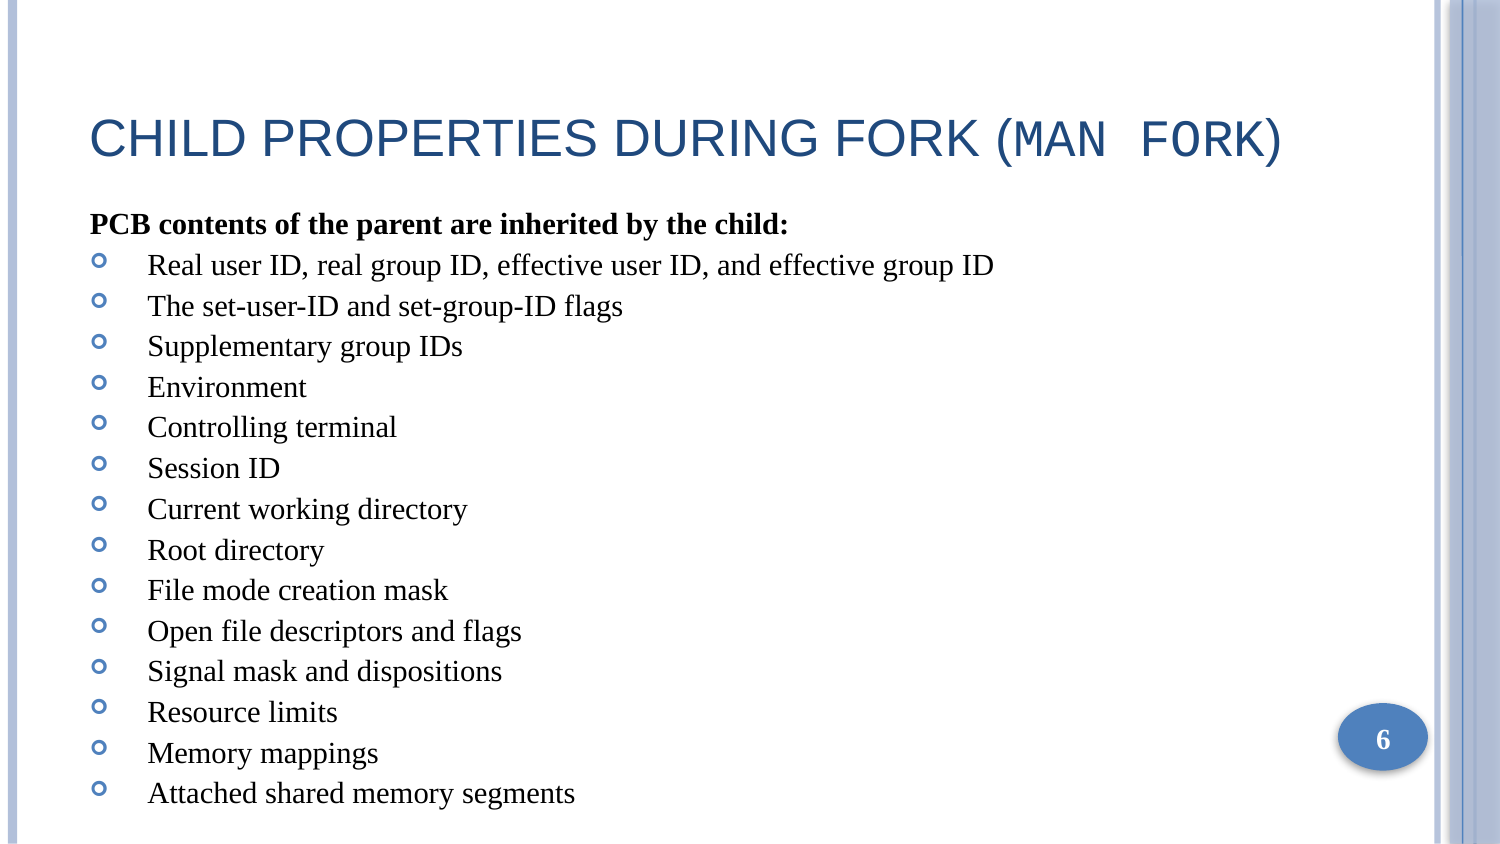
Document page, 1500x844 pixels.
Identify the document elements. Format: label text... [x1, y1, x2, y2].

title Child Properties During Fork (man fork) [75, 33, 1300, 175]
list PCB contents of the parent are inherited by the child: Real user ID, real group ID, effective user ID, and effective group ID The set-user-ID and set-group-ID flags Supplementary group IDs Environment Controlling terminal Session ID Current working directory Root directory File mode creation mask Open file descriptors and flags Signal mask and dispositions Resource limits Memory mappings Attached shared memory segments [75, 196, 1300, 822]
slide_number 6 [1333, 705, 1434, 770]
